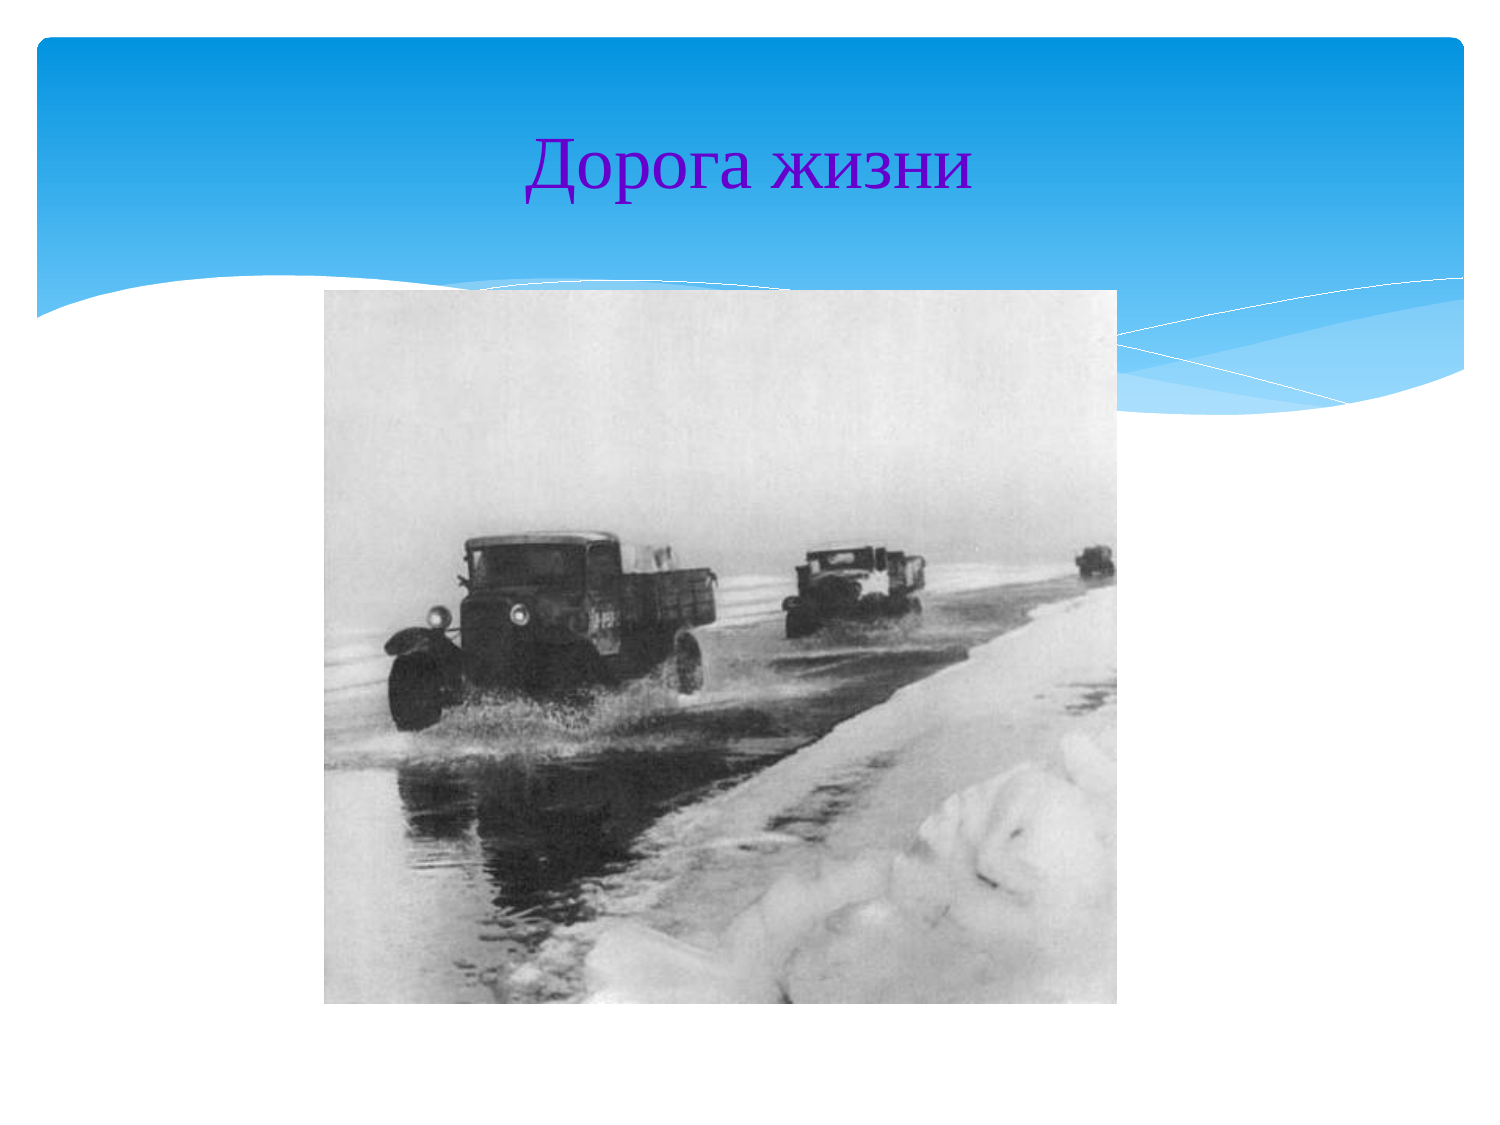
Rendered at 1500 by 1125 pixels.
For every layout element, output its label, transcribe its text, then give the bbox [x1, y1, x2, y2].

picture [324, 290, 1117, 1004]
title Дорога жизни [75, 55, 1425, 261]
